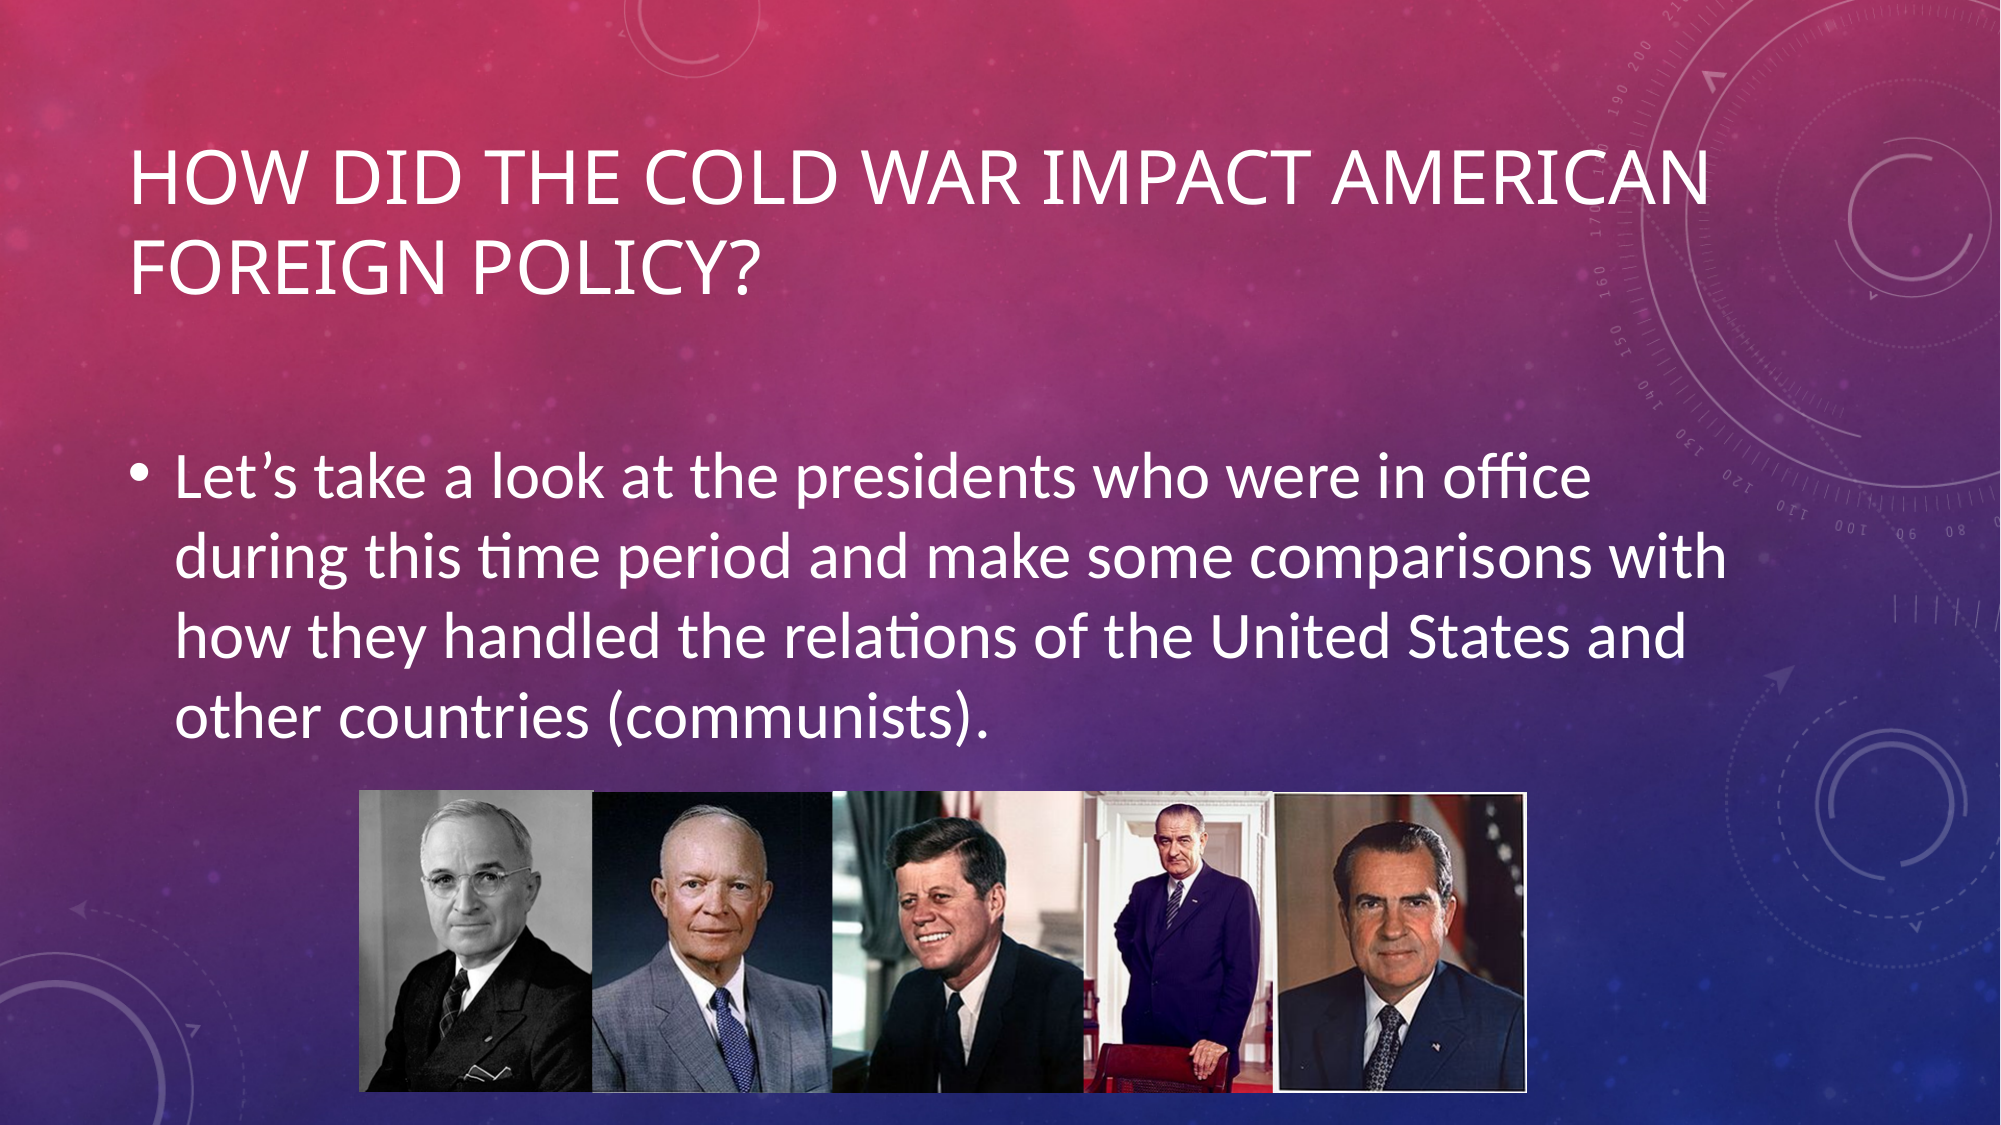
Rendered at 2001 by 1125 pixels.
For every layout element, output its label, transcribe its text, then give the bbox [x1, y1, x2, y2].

list Let’s take a look at the presidents who were in office during this time period and make some comparisons with how they handled the relations of the United States and other countries (communists). [112, 292, 1775, 891]
title How did the cold war impact American foreign policy? [112, 99, 1775, 292]
picture [0, 0, 2001, 1125]
